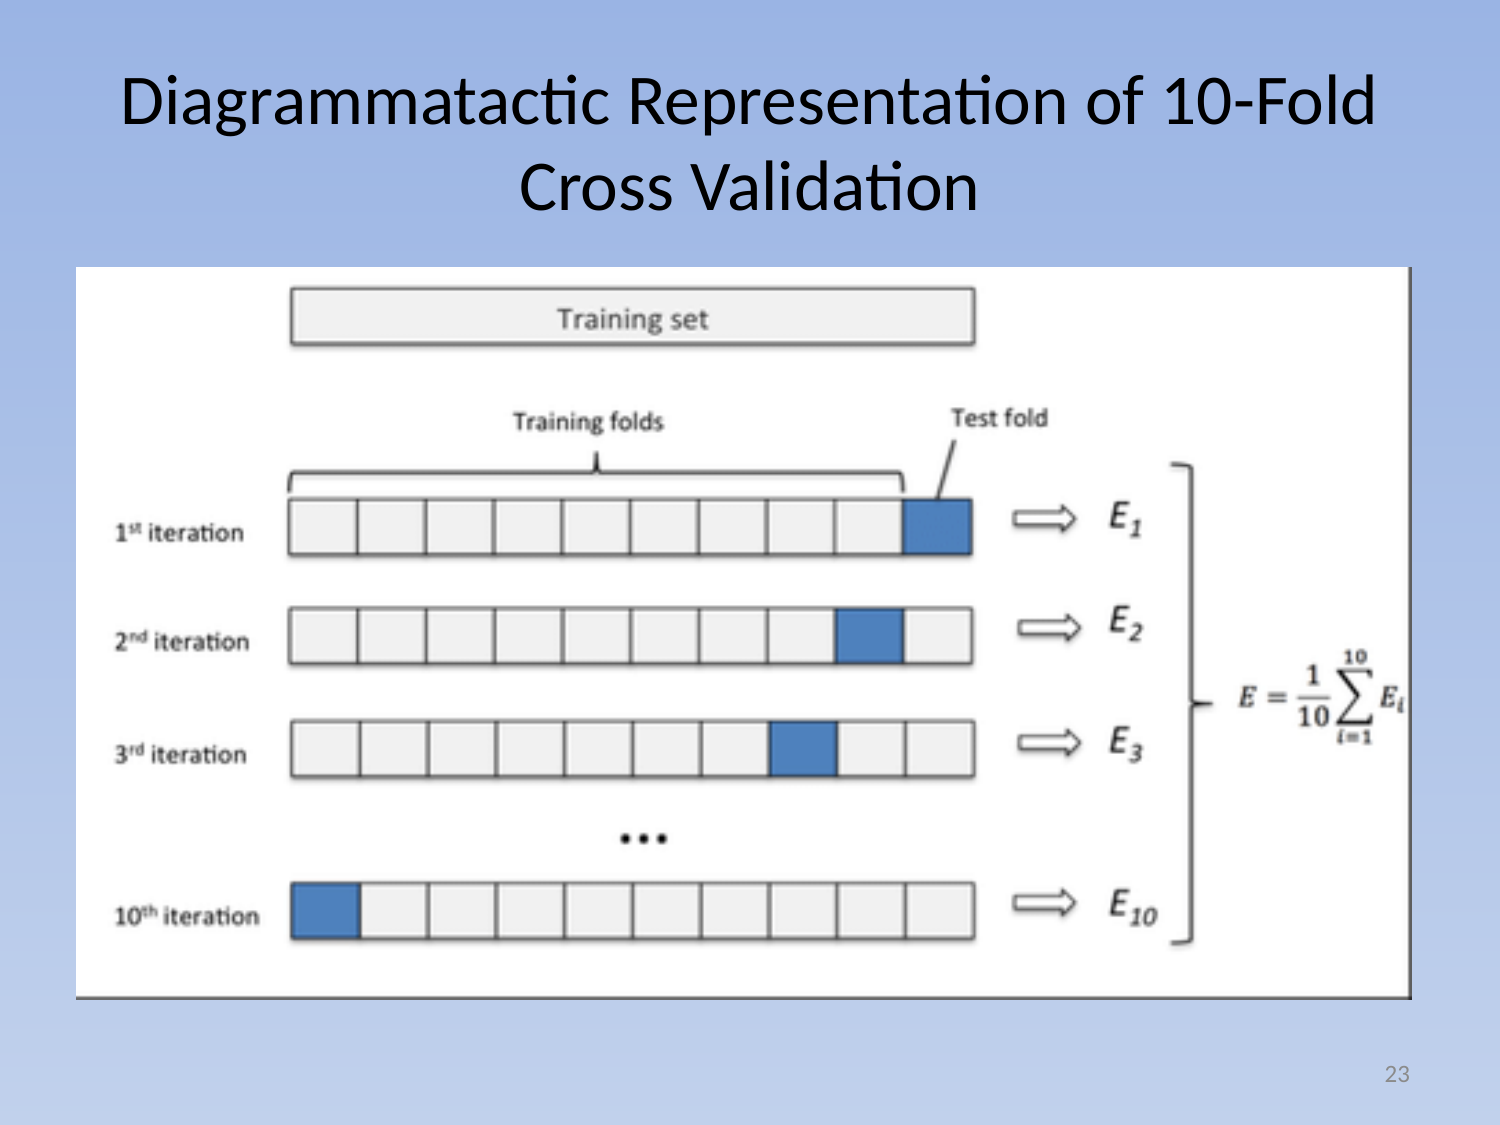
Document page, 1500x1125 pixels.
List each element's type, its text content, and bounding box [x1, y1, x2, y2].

picture [76, 266, 1412, 1000]
slide_number 23 [1074, 1042, 1425, 1103]
title Diagrammatactic Representation of 10-Fold Cross Validation [75, 45, 1425, 233]
